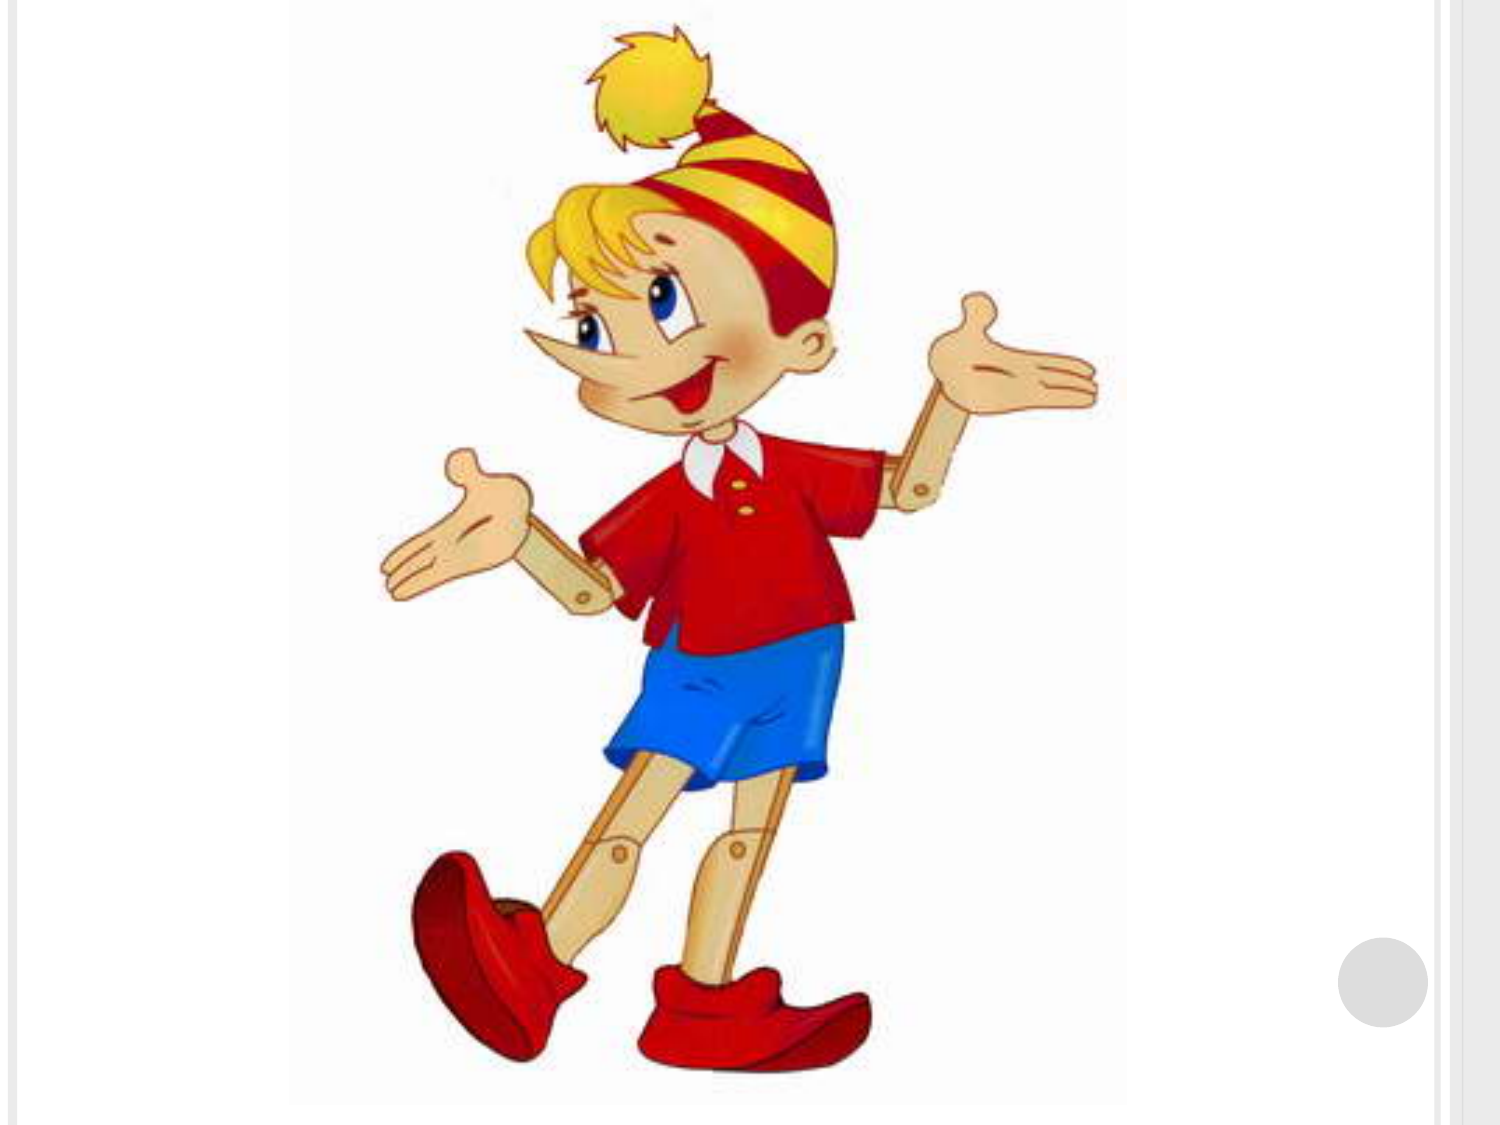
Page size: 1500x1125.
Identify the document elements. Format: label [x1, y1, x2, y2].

picture [288, 0, 1127, 1105]
